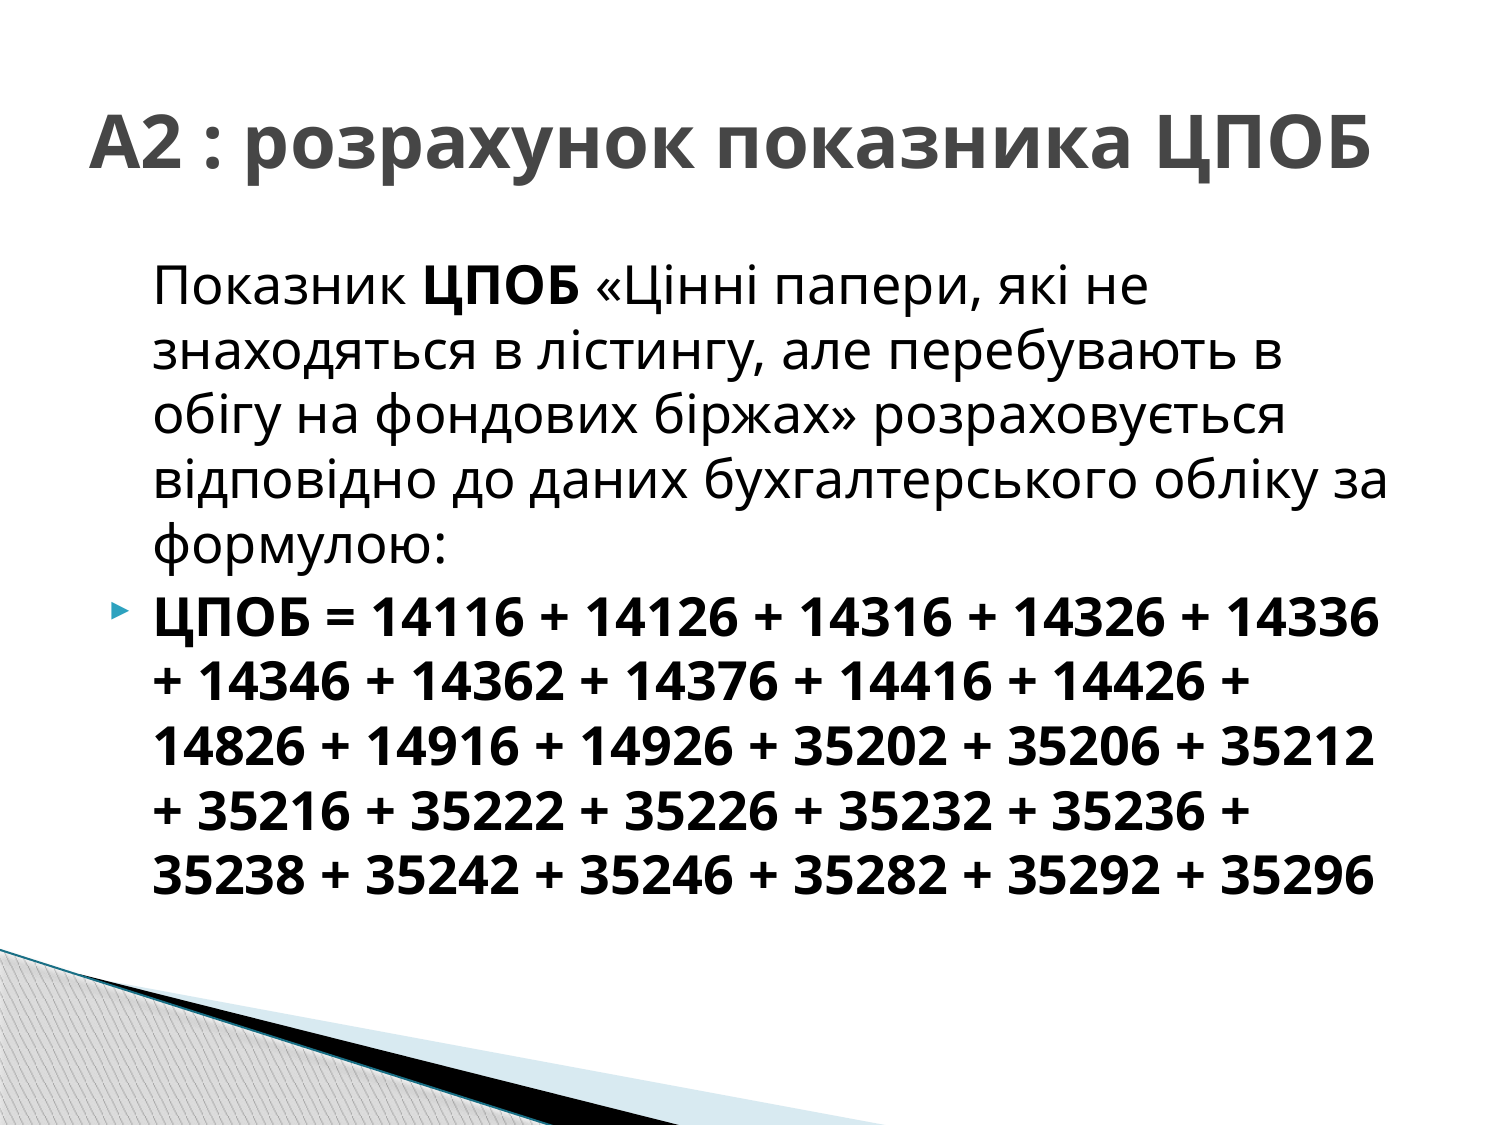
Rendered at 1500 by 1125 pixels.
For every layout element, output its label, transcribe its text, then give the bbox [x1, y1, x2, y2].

list Показник ЦПОБ «Цінні папери, які не знаходяться в лістингу, але перебувають в обігу на фондових біржах» розраховується відповідно до даних бухгалтерського обліку за формулою: ЦПОБ = 14116 + 14126 + 14316 + 14326 + 14336 + 14346 + 14362 + 14376 + 14416 + 14426 + 14826 + 14916 + 14926 + 35202 + 35206 + 35212 + 35216 + 35222 + 35226 + 35232 + 35236 + 35238 + 35242 + 35246 + 35282 + 35292 + 35296 [75, 243, 1425, 986]
title А2 : розрахунок показника ЦПОБ [75, 45, 1425, 233]
